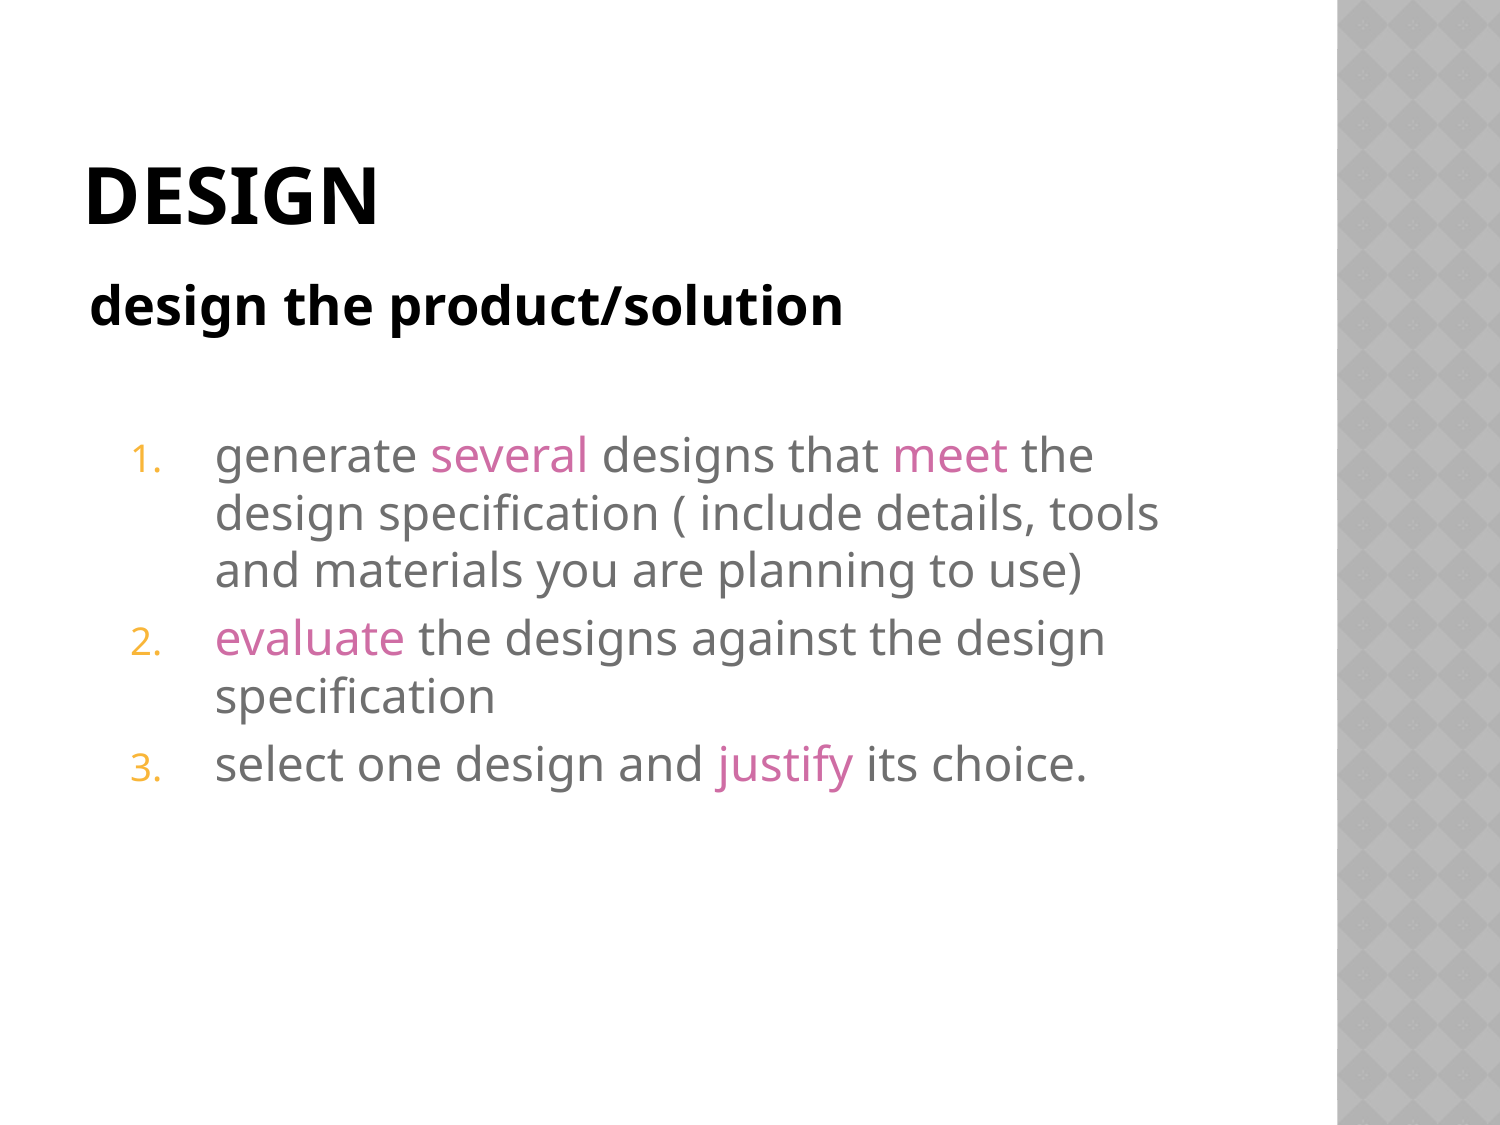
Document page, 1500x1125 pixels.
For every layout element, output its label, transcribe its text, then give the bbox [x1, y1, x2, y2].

title Design [75, 52, 1263, 240]
list design the product/solution generate several designs that meet the design specification ( include details, tools and materials you are planning to use) evaluate the designs against the design specification select one design and justify its choice. [75, 264, 1263, 1059]
